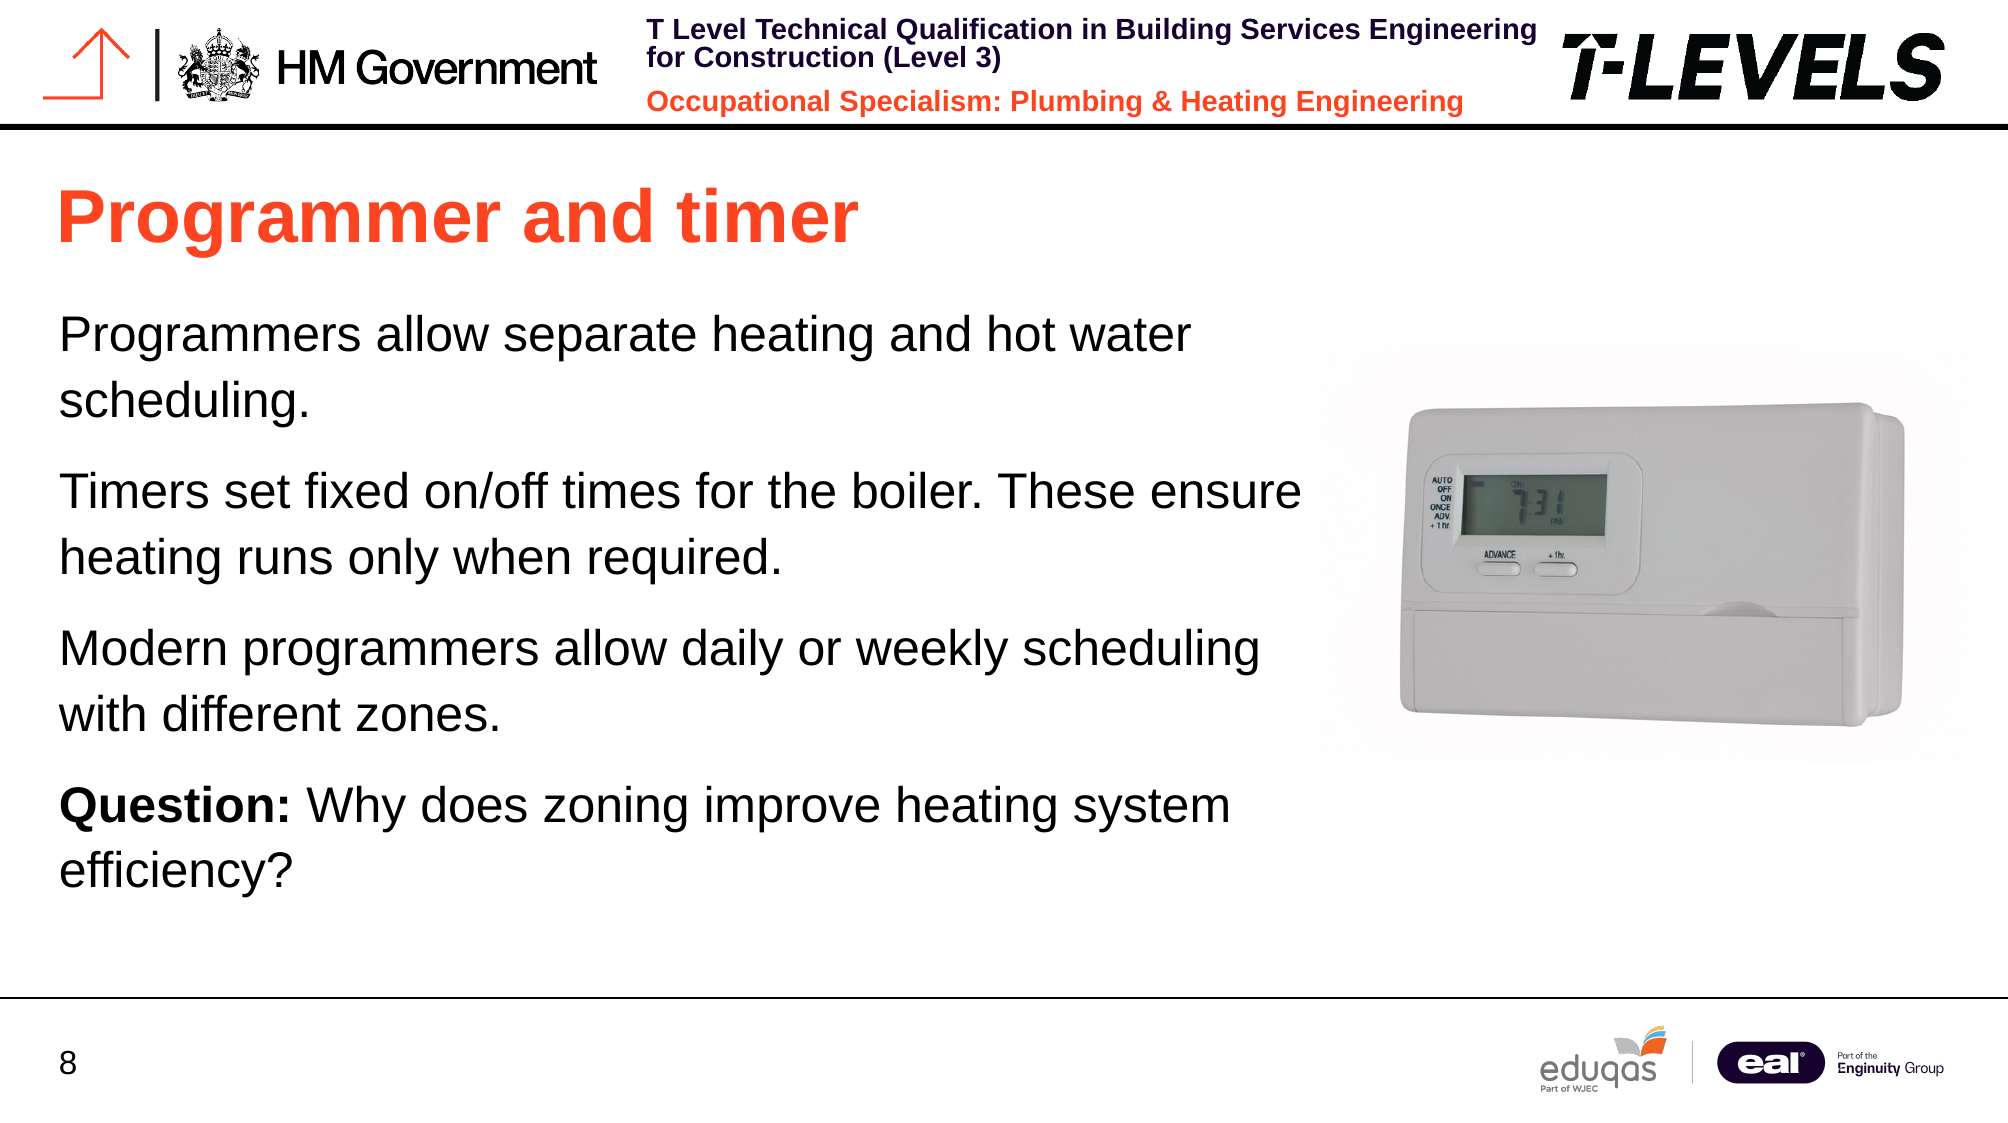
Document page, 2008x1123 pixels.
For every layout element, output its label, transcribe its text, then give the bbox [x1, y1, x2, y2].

title Programmer and timer [41, 111, 1949, 314]
list Programmers allow separate heating and hot water scheduling. Timers set fixed on/off times for the boiler. These ensure heating runs only when required. Modern programmers allow daily or weekly scheduling with different zones. Question: Why does zoning improve heating system efficiency? [59, 295, 1340, 975]
picture [155, 28, 597, 102]
picture [1535, 1021, 1949, 1097]
picture [38, 27, 136, 100]
picture [1318, 344, 1969, 779]
picture [1543, 25, 1964, 108]
